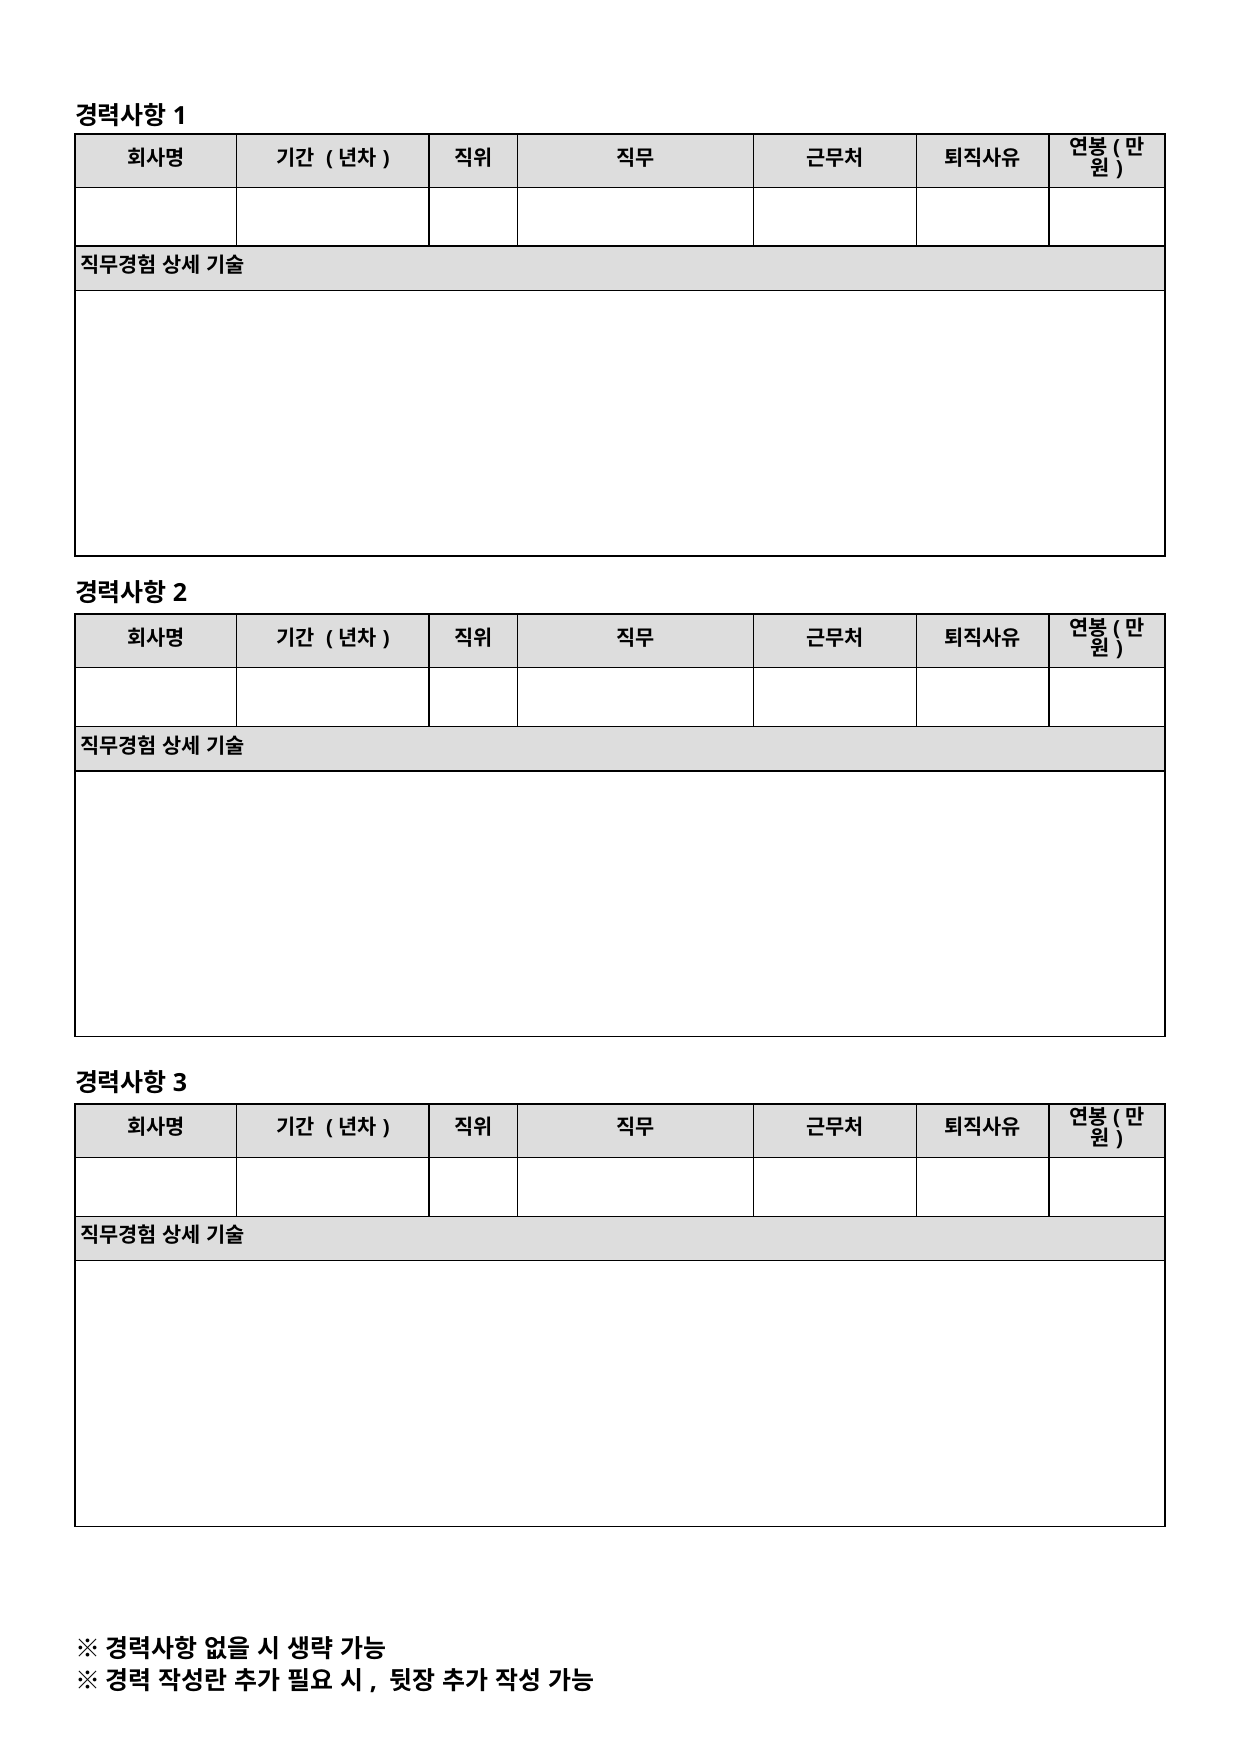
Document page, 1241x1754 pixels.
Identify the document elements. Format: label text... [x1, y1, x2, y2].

table_header 기간 (년차) [237, 135, 428, 187]
text_box ※경력사항 없을 시 생략 가능 [74, 1637, 835, 1683]
table_header 직무 [518, 135, 753, 187]
table_cell [1050, 188, 1164, 245]
table_cell [237, 668, 428, 726]
table_header 퇴직사유 [917, 615, 1048, 667]
table_header 연봉(만원) [1050, 135, 1164, 187]
table_cell 직무경험 상세 기술 [76, 247, 1164, 290]
text_box 경력사항1 [75, 104, 282, 133]
table_cell [76, 1158, 236, 1216]
table_cell [917, 188, 1048, 245]
table_header 연봉(만원) [1050, 1105, 1164, 1157]
table_header 직위 [430, 1105, 517, 1157]
table_cell [76, 188, 236, 245]
table_cell [76, 668, 236, 726]
table_header 직무 [518, 1105, 753, 1157]
table_header 근무처 [754, 615, 916, 667]
table_header 직위 [430, 135, 517, 187]
table_cell [917, 668, 1048, 726]
table_cell [430, 668, 517, 726]
table_cell 직무경험 상세 기술 [76, 727, 1164, 770]
table_cell [1050, 668, 1164, 726]
table_cell [76, 291, 1164, 555]
table_header 연봉(만원) [1050, 615, 1164, 667]
table_cell [76, 772, 1164, 1036]
table_header 퇴직사유 [917, 135, 1048, 187]
table_cell [518, 188, 753, 245]
table_header 기간 (년차) [237, 615, 428, 667]
table_header 회사명 [76, 135, 236, 187]
table_cell [430, 188, 517, 245]
table_cell [518, 1158, 753, 1216]
table_header 회사명 [76, 615, 236, 667]
table_header 퇴직사유 [917, 1105, 1048, 1157]
text_box 경력사항2 [75, 581, 282, 612]
table_header 기간 (년차) [237, 1105, 428, 1157]
table_cell [917, 1158, 1048, 1216]
table_cell [754, 1158, 916, 1216]
table_cell [1050, 1158, 1164, 1216]
table_cell 직무경험 상세 기술 [76, 1217, 1164, 1260]
table_cell [430, 1158, 517, 1216]
table_header 직위 [430, 615, 517, 667]
table_cell [237, 188, 428, 245]
table_header 근무처 [754, 135, 916, 187]
text_box ※경력 작성란 추가 필요 시, 뒷장 추가 작성 가능 [74, 1683, 835, 1716]
table_cell [518, 668, 753, 726]
table_cell [76, 1261, 1164, 1526]
table_header 근무처 [754, 1105, 916, 1157]
table_header 직무 [518, 615, 753, 667]
table_cell [754, 188, 916, 245]
table_header 회사명 [76, 1105, 236, 1157]
table_cell [237, 1158, 428, 1216]
table_cell [754, 668, 916, 726]
text_box 경력사항3 [75, 1071, 282, 1101]
